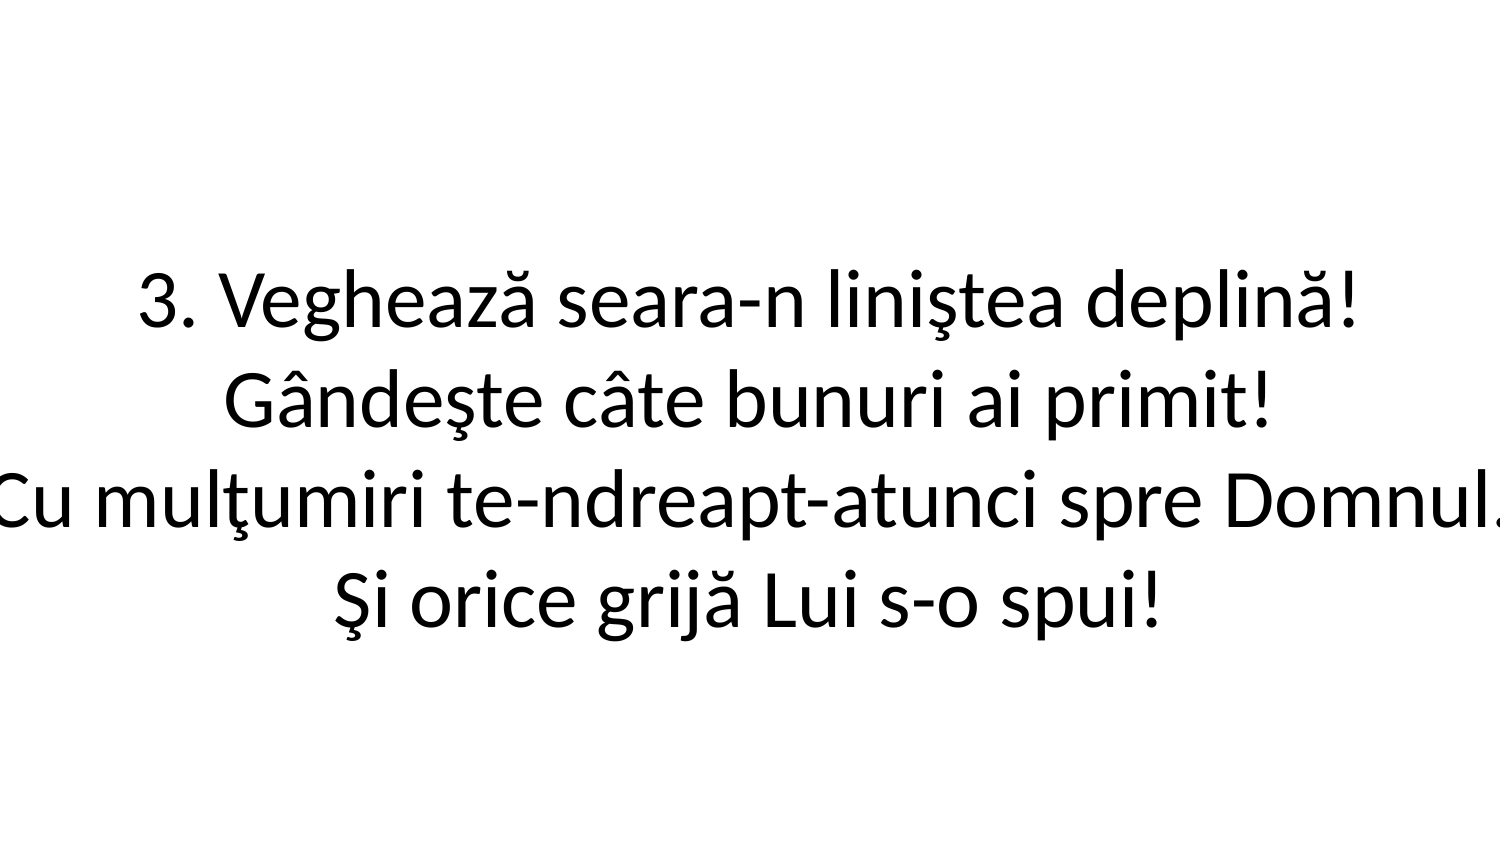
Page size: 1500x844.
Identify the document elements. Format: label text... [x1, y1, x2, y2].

text_box 3. Veghează seara-n liniştea deplină! Gândeşte câte bunuri ai primit! Cu mulţumiri te-ndreapt-atunci spre Domnul. Şi orice grijă Lui s-o spui! [0, 192, 1500, 652]
